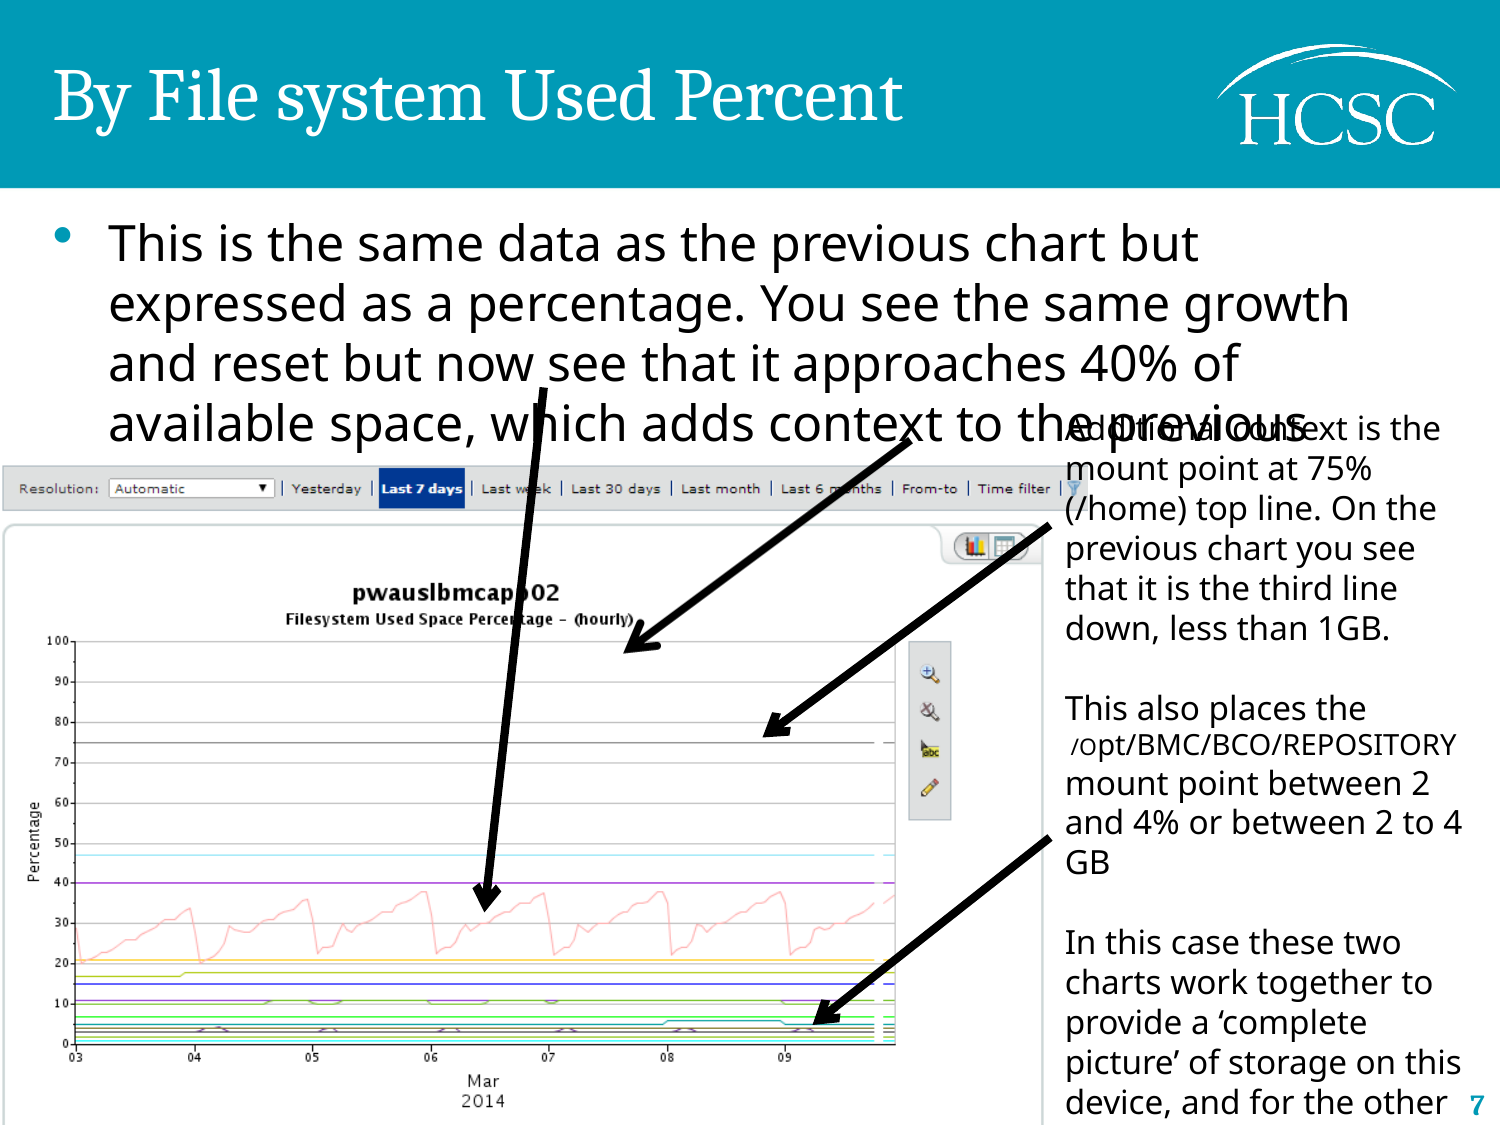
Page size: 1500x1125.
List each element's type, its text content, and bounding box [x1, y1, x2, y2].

picture [0, 0, 1500, 1125]
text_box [484, 387, 544, 913]
list This is the same data as the previous chart but expressed as a percentage. You see the same growth and reset but now see that it approaches 40% of available space, which adds context to the previous page. [37, 204, 1450, 456]
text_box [762, 524, 1051, 738]
title By File system Used Percent [37, 0, 1278, 181]
text_box Additional context is the mount point at 75% (/home) top line. On the previous chart you see that it is the third line down, less than 1GB. This also places the /Opt/BMC/BCO/REPOSITORY mount point between 2 and 4% or between 2 to 4 GB In this case these two charts work together to provide a ‘complete picture’ of storage on this device, and for the other devices in this application. [1049, 399, 1488, 1125]
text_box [812, 837, 1051, 1026]
